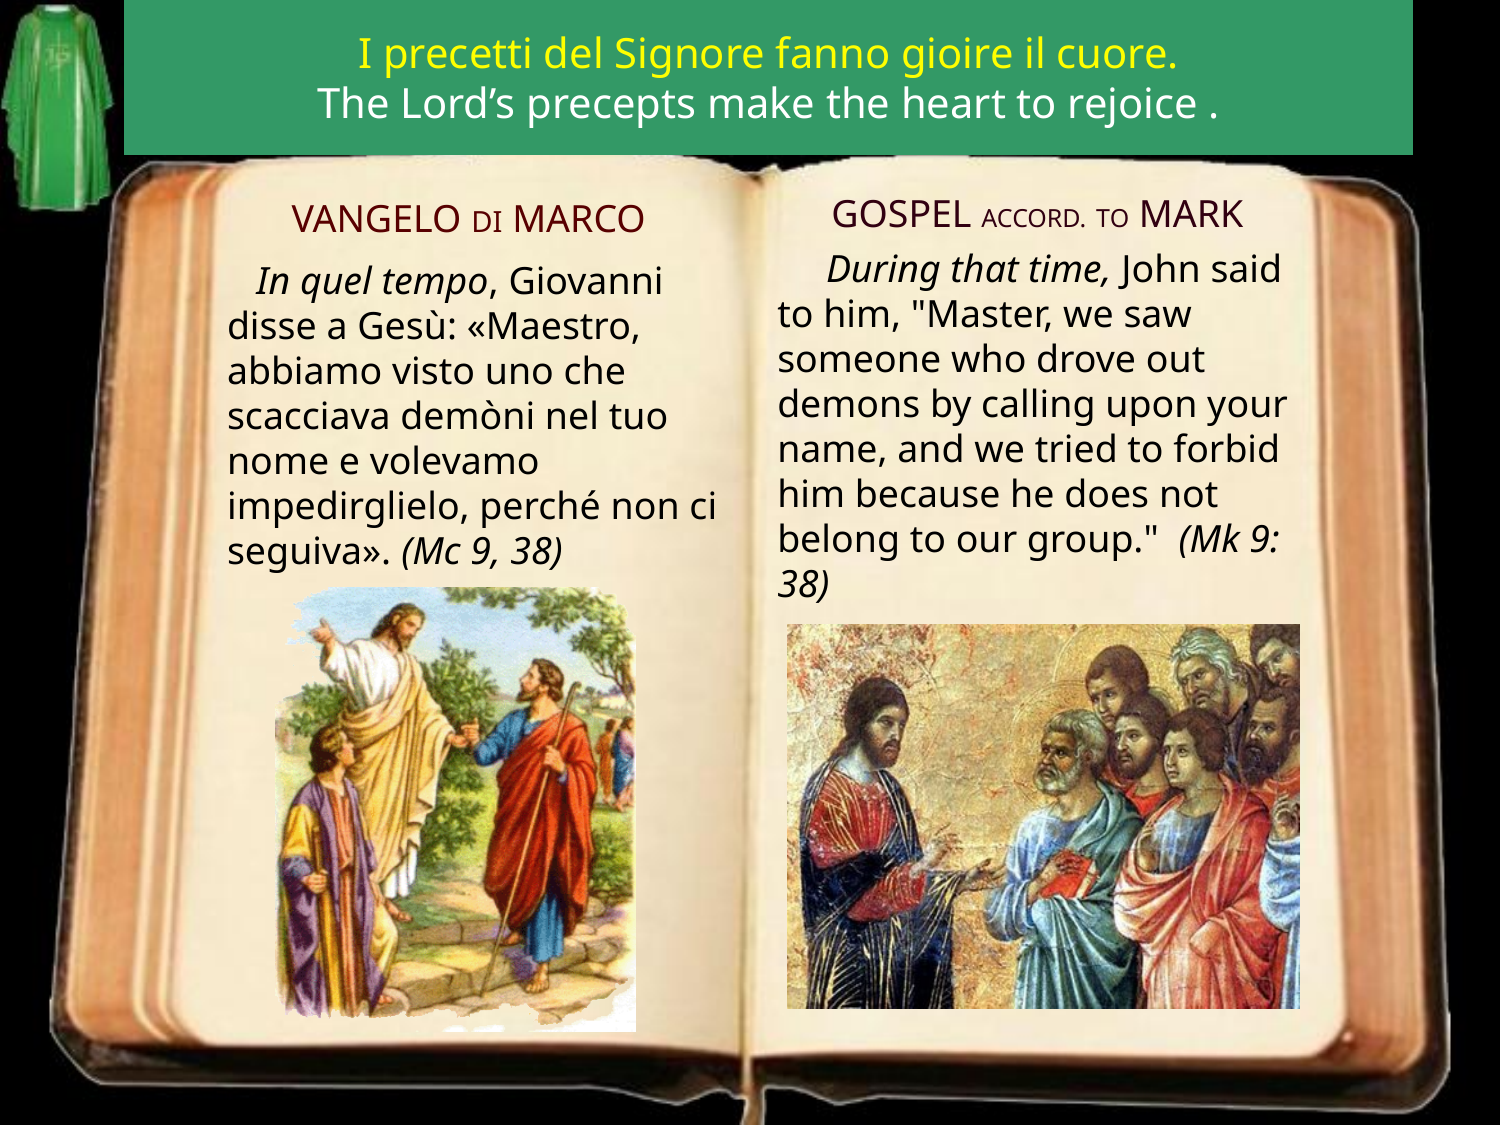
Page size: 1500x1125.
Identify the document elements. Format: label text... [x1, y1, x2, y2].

text_box In quel tempo, Giovanni disse a Gesù: «Maestro, abbiamo visto uno che scacciava demòni nel tuo nome e volevamo impedirglielo, perché non ci seguiva». (Mc 9, 38) [212, 249, 750, 580]
text_box I precetti del Signore fanno gioire il cuore. The Lord’s precepts make the heart to rejoice . [124, 0, 1413, 155]
text_box During that time, John said to him, "Master, we saw someone who drove out demons by calling upon your name, and we tried to forbid him because he does not belong to our group." (Mk 9: 38) [762, 237, 1313, 613]
text_box VANGELO DI MARCO [199, 187, 738, 248]
picture [0, 0, 1500, 1125]
title GOSPEL ACCORD. TO MARK [738, 187, 1363, 238]
